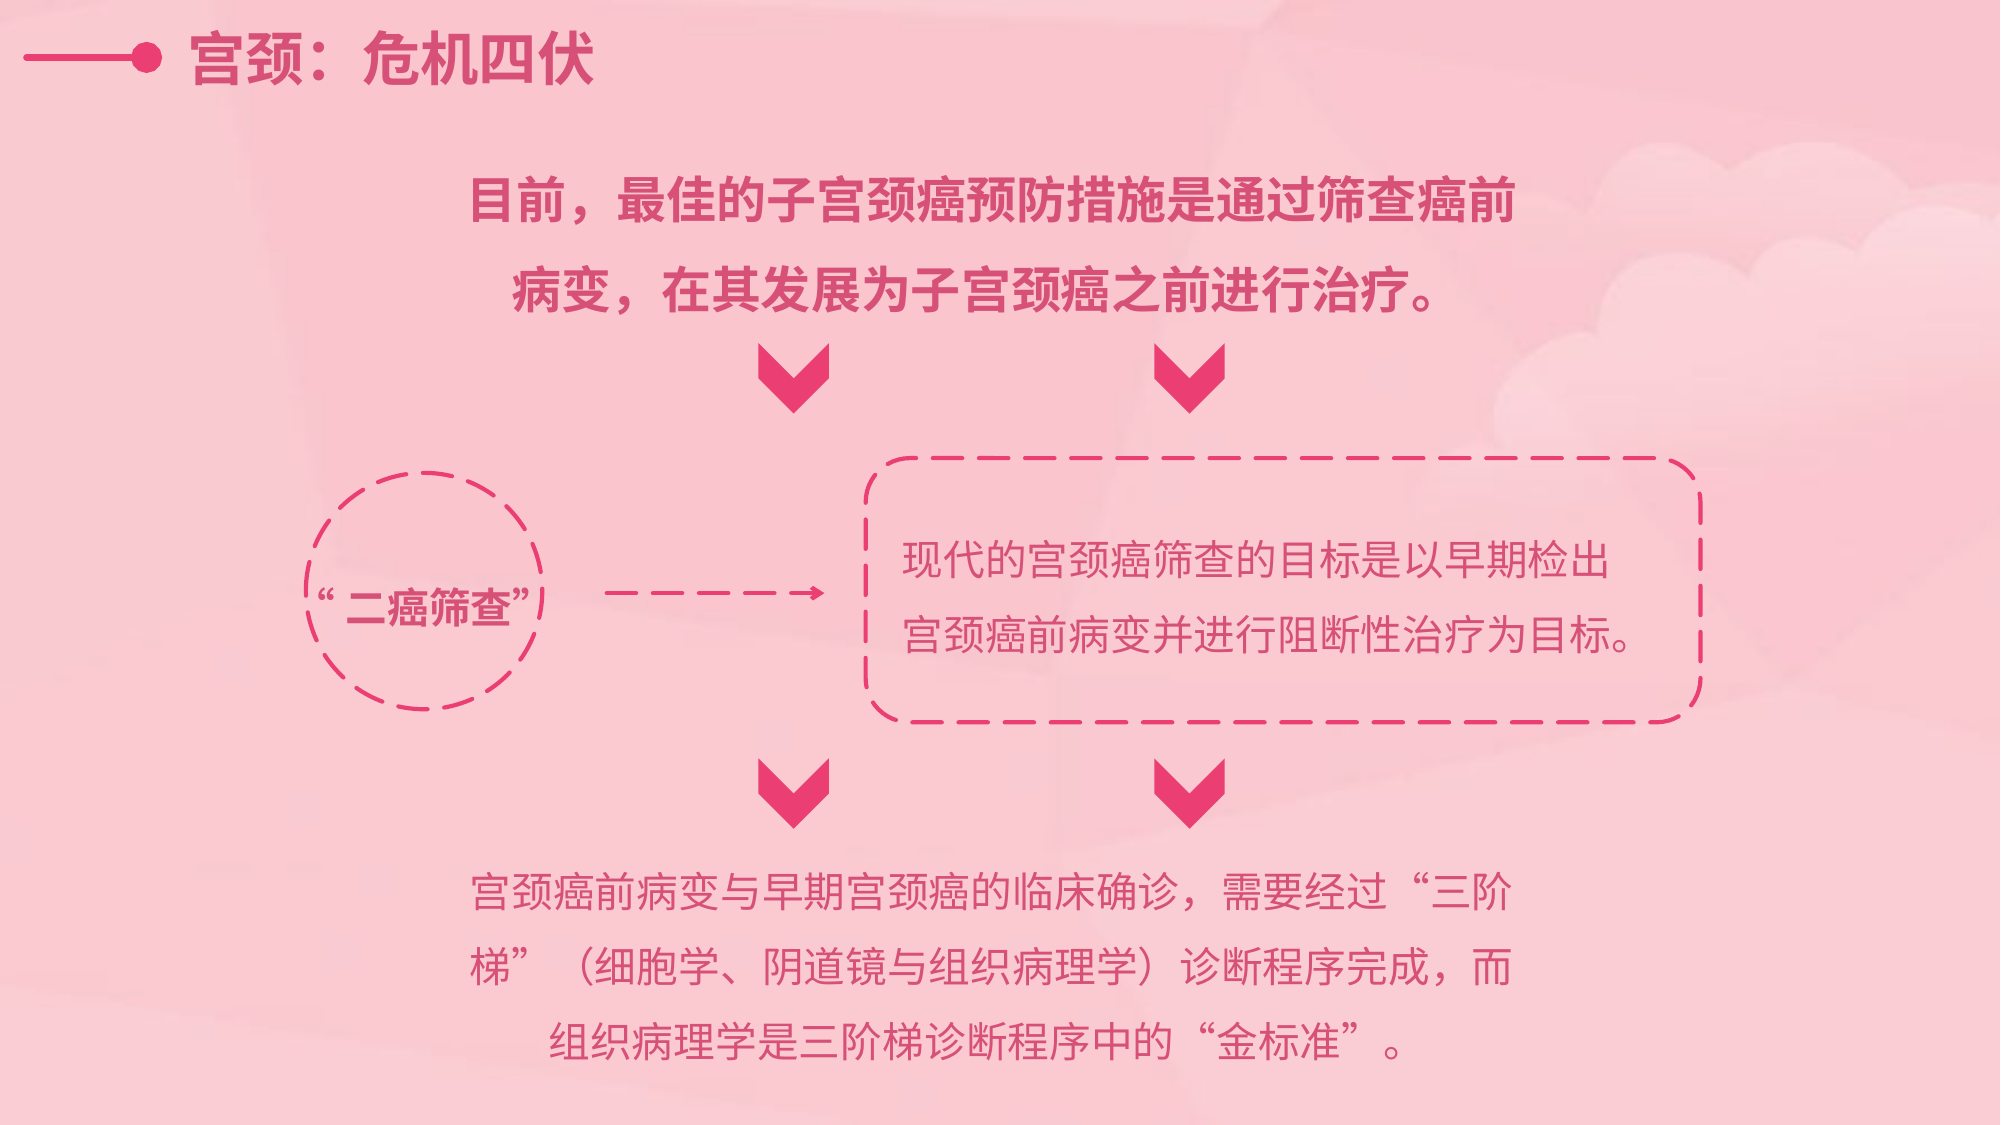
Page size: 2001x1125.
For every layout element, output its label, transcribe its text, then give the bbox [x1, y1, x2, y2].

text_box 宫颈癌前病变与早期宫颈癌的临床确诊，需要经过“三阶梯”（细胞学、阴道镜与组织病理学）诊断程序完成，而组织病理学是三阶梯诊断程序中的“金标准”。 [444, 833, 1539, 1074]
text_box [282, 458, 1701, 723]
text_box 宫颈：危机四伏 [173, 14, 611, 100]
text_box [758, 758, 1225, 829]
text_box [758, 343, 1225, 414]
text_box 目前，最佳的子宫颈癌预防措施是通过筛查癌前病变，在其发展为子宫颈癌之前进行治疗。 [436, 130, 1548, 326]
